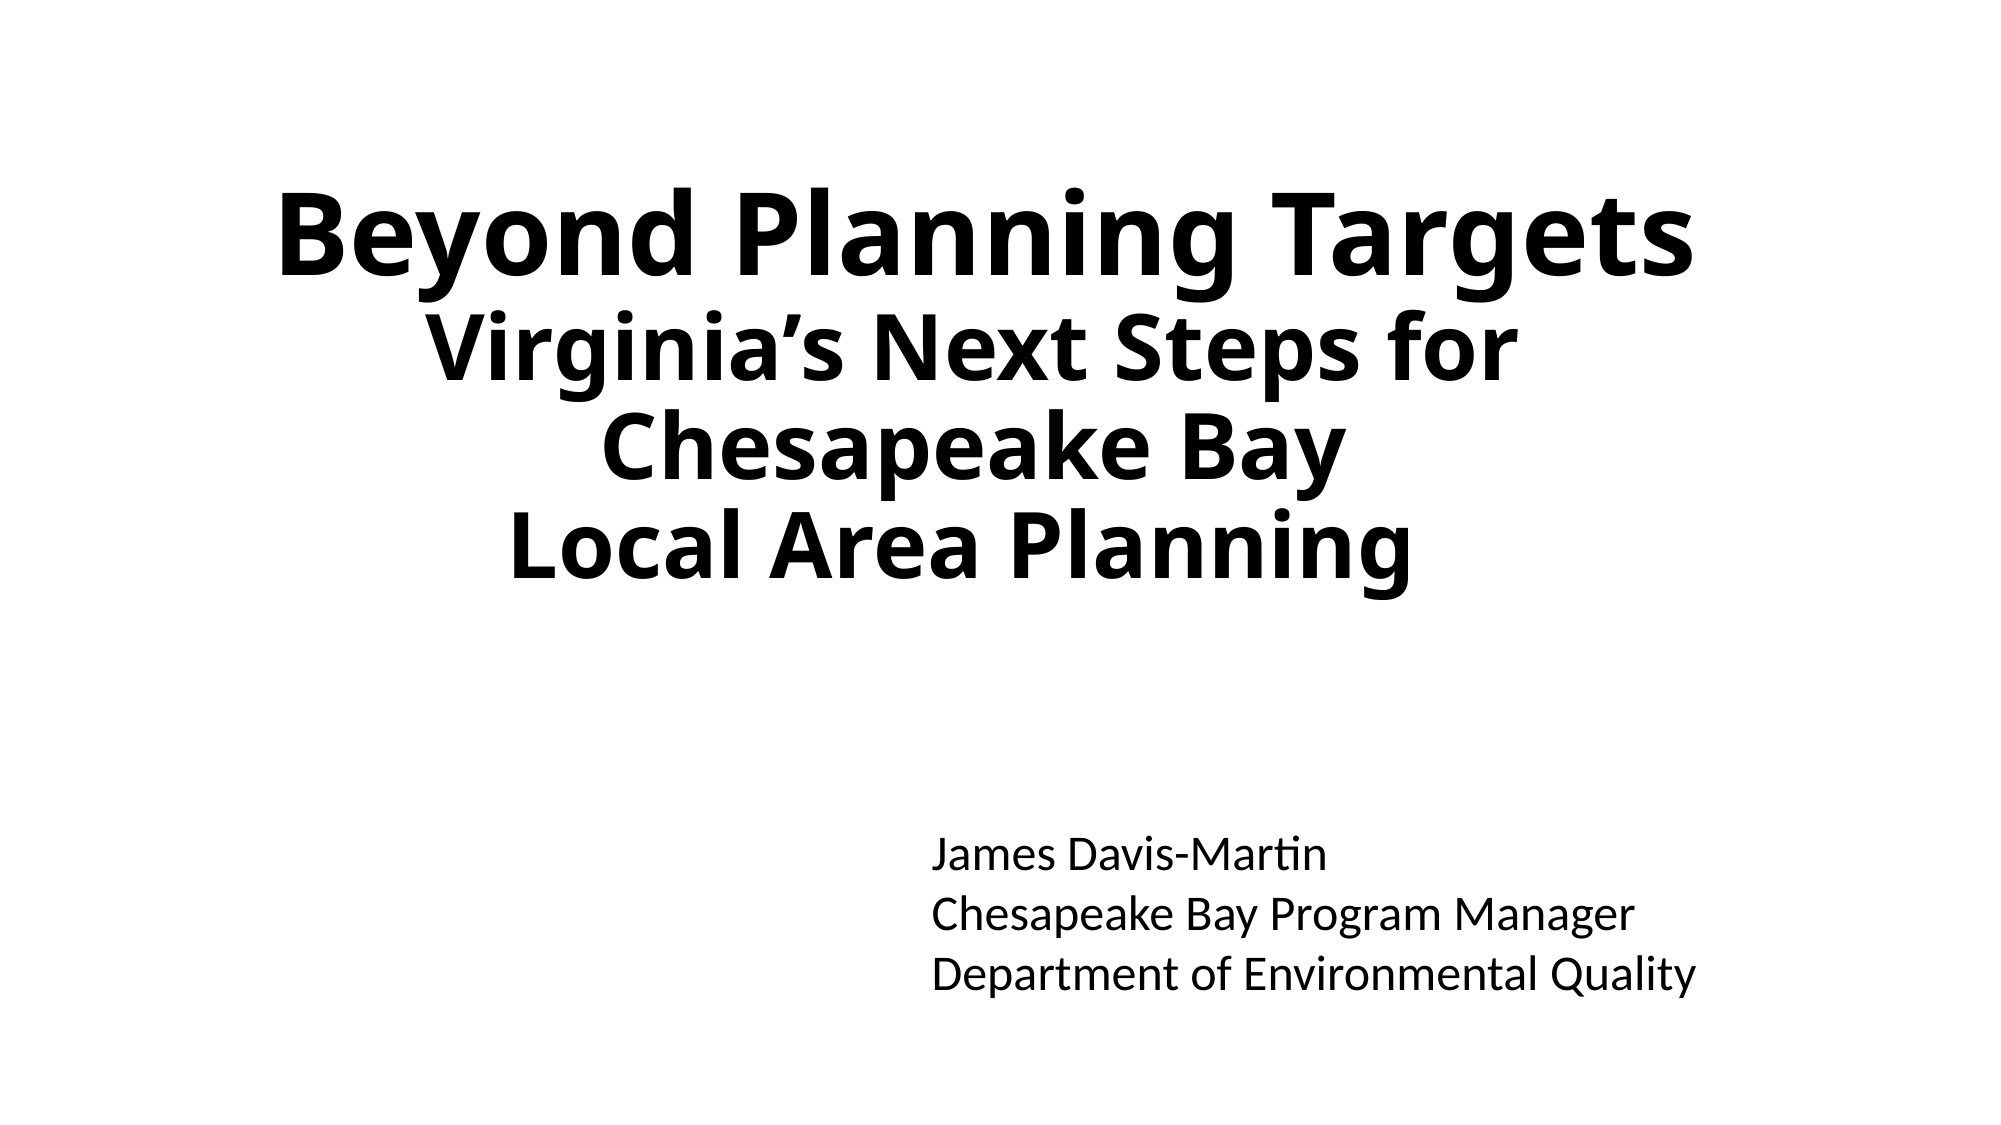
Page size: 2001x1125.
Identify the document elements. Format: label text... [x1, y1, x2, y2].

title Beyond Planning Targets Virginia’s Next Steps for Chesapeake Bay Local Area Planning [235, 82, 1736, 607]
subtitle James Davis-Martin Chesapeake Bay Program Manager Department of Environmental Quality [916, 812, 1736, 1023]
